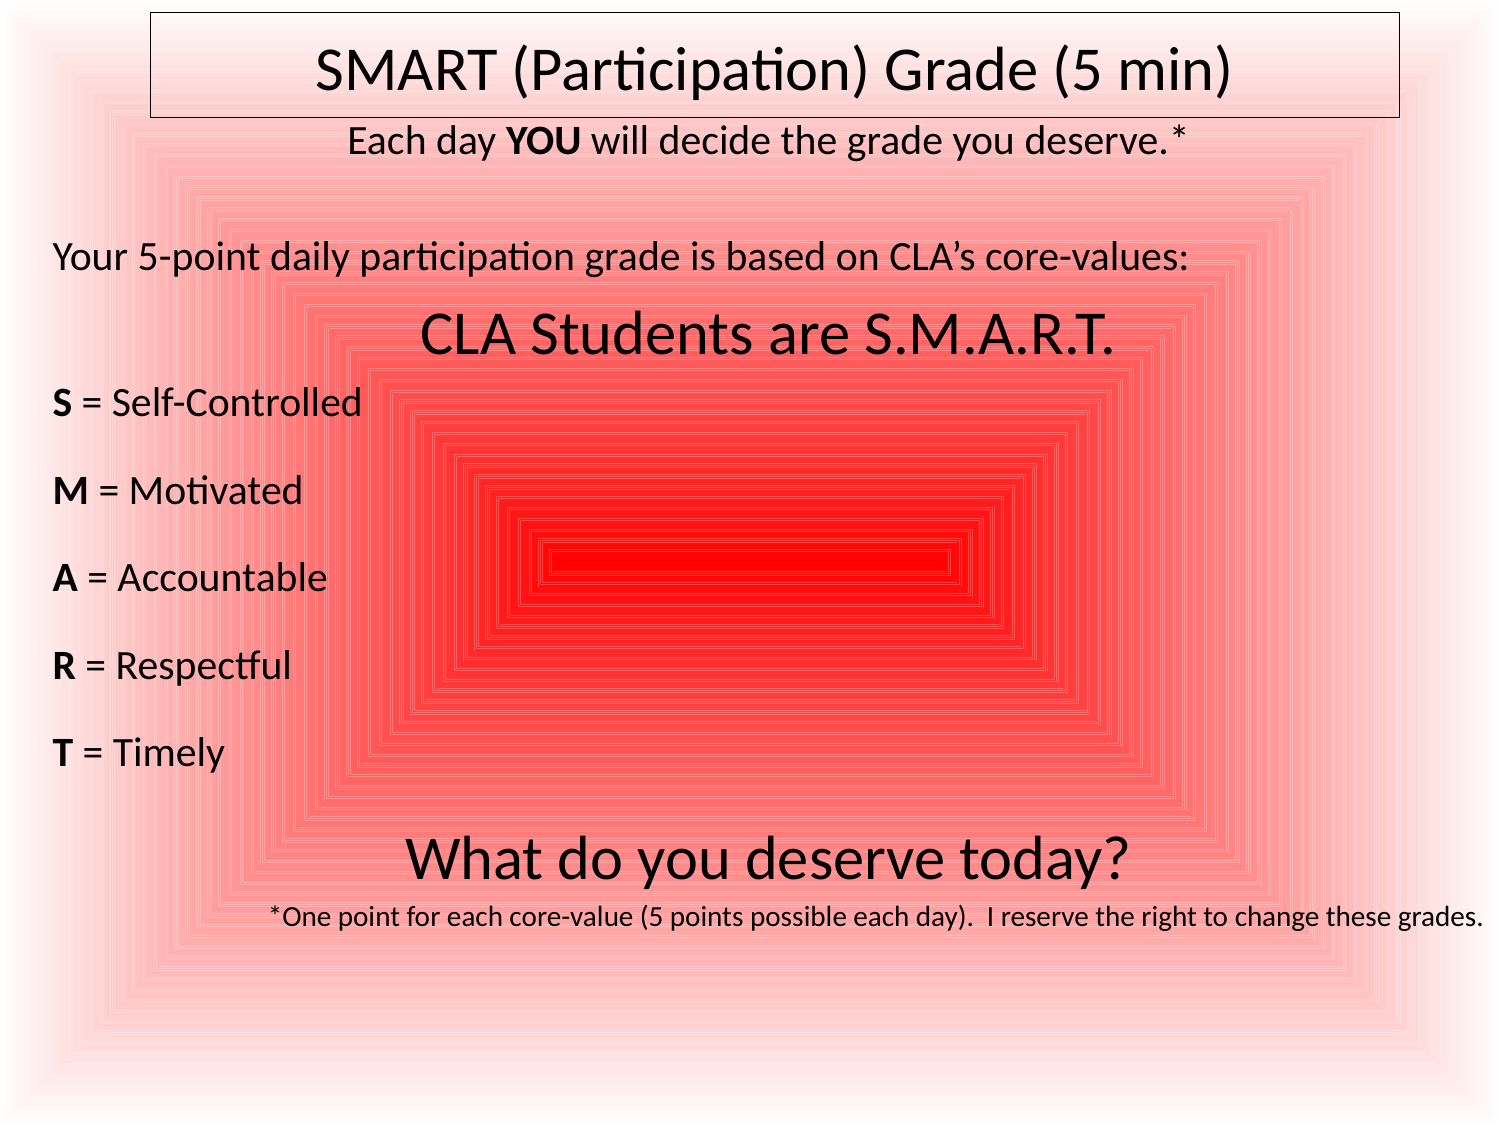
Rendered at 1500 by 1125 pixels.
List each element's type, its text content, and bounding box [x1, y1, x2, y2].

list Each day YOU will decide the grade you deserve.* Your 5-point daily participation grade is based on CLA’s core-values: CLA Students are S.M.A.R.T. S = Self-Controlled M = Motivated A = Accountable R = Respectful T = Timely What do you deserve today? *One point for each core-value (5 points possible each day). I reserve the right to change these grades. [37, 104, 1500, 1013]
text_box SMART (Participation) Grade (5 min) [150, 12, 1400, 118]
